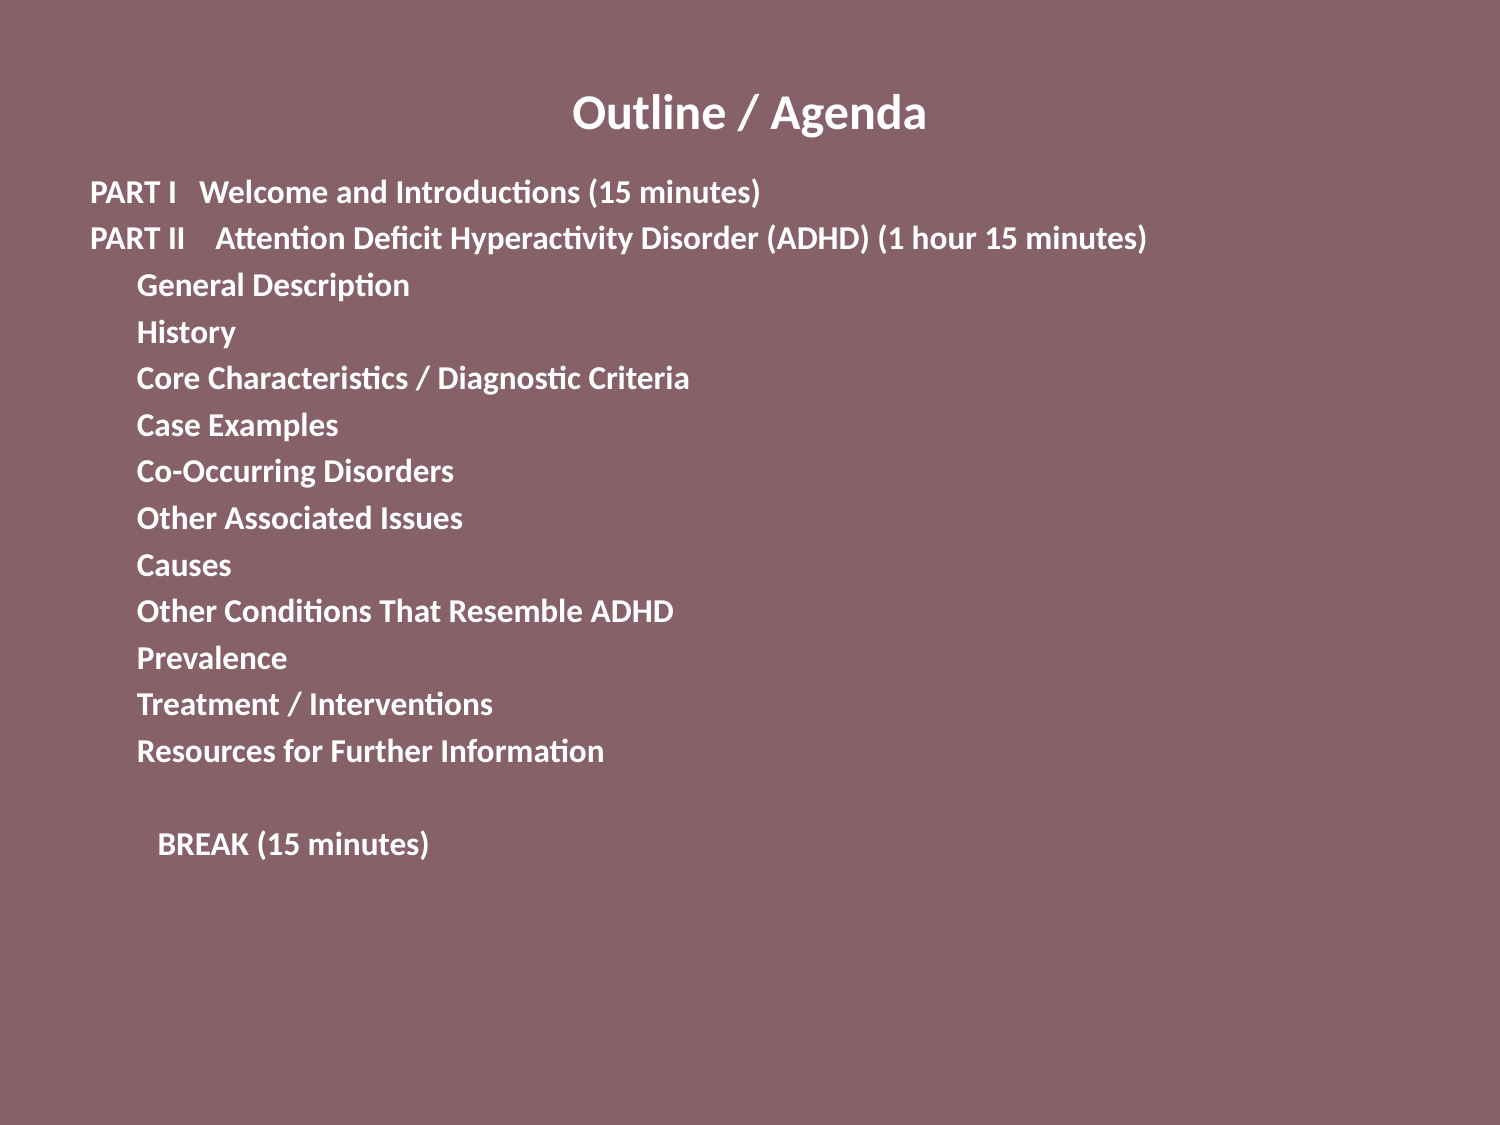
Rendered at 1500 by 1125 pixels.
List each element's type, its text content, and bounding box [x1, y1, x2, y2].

list PART I Welcome and Introductions (15 minutes) PART II Attention Deficit Hyperactivity Disorder (ADHD) (1 hour 15 minutes) General Description History Core Characteristics / Diagnostic Criteria Case Examples Co-Occurring Disorders Other Associated Issues Causes Other Conditions That Resemble ADHD Prevalence Treatment / Interventions Resources for Further Information BREAK (15 minutes) [75, 162, 1425, 1113]
title Outline / Agenda [75, 45, 1425, 162]
